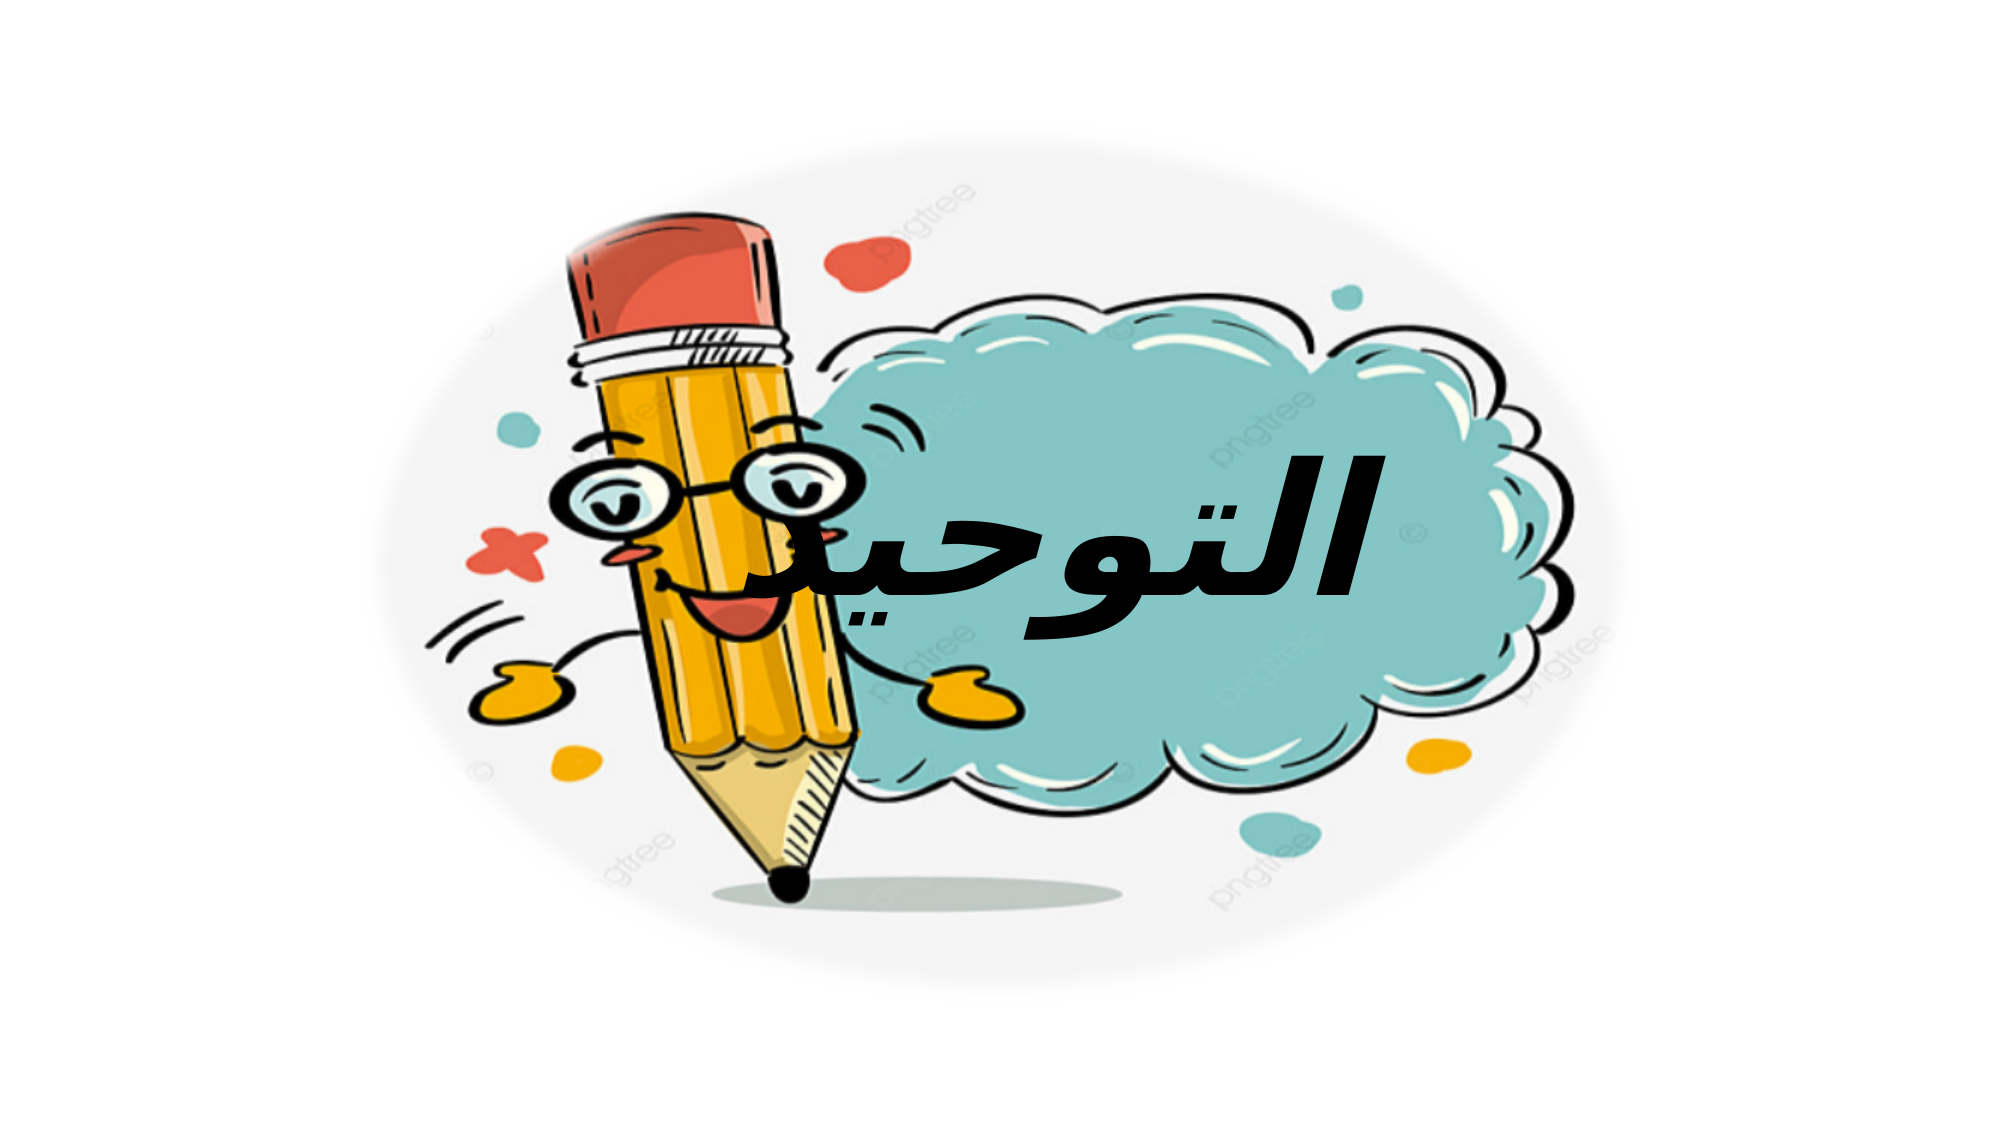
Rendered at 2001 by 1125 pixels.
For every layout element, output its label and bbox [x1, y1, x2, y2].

list [360, 121, 1640, 1004]
